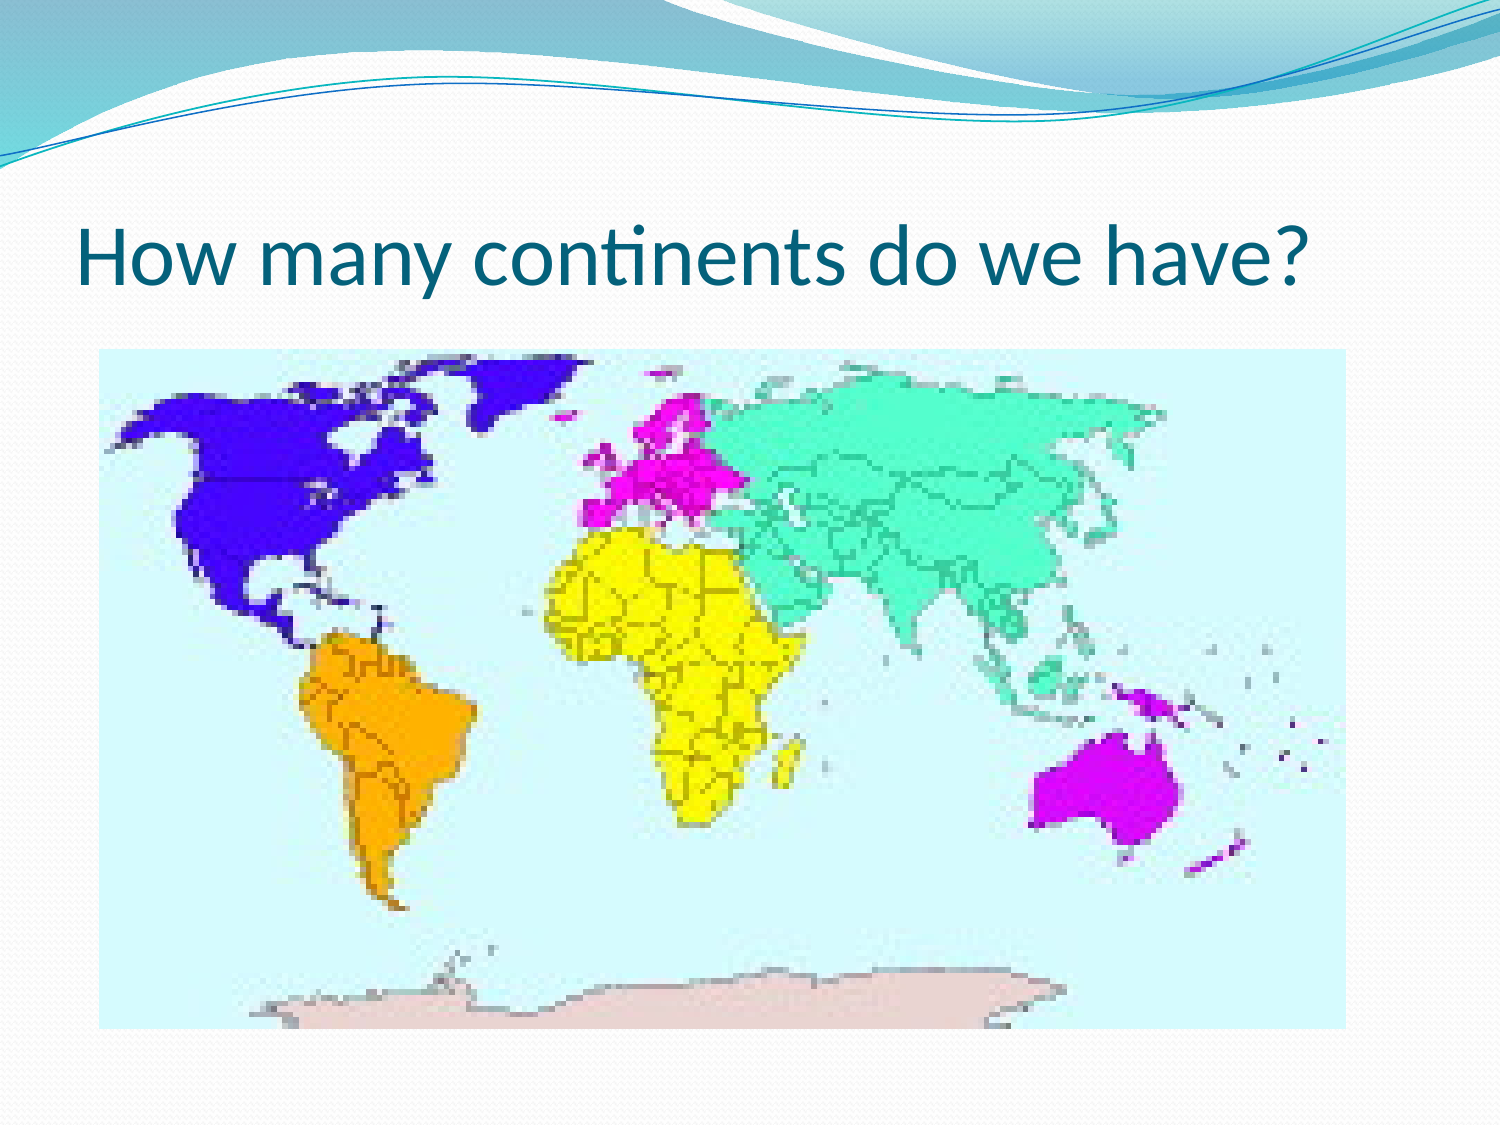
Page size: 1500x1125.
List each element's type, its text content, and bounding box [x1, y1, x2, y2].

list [99, 349, 1346, 1029]
title How many continents do we have? [75, 115, 1425, 303]
